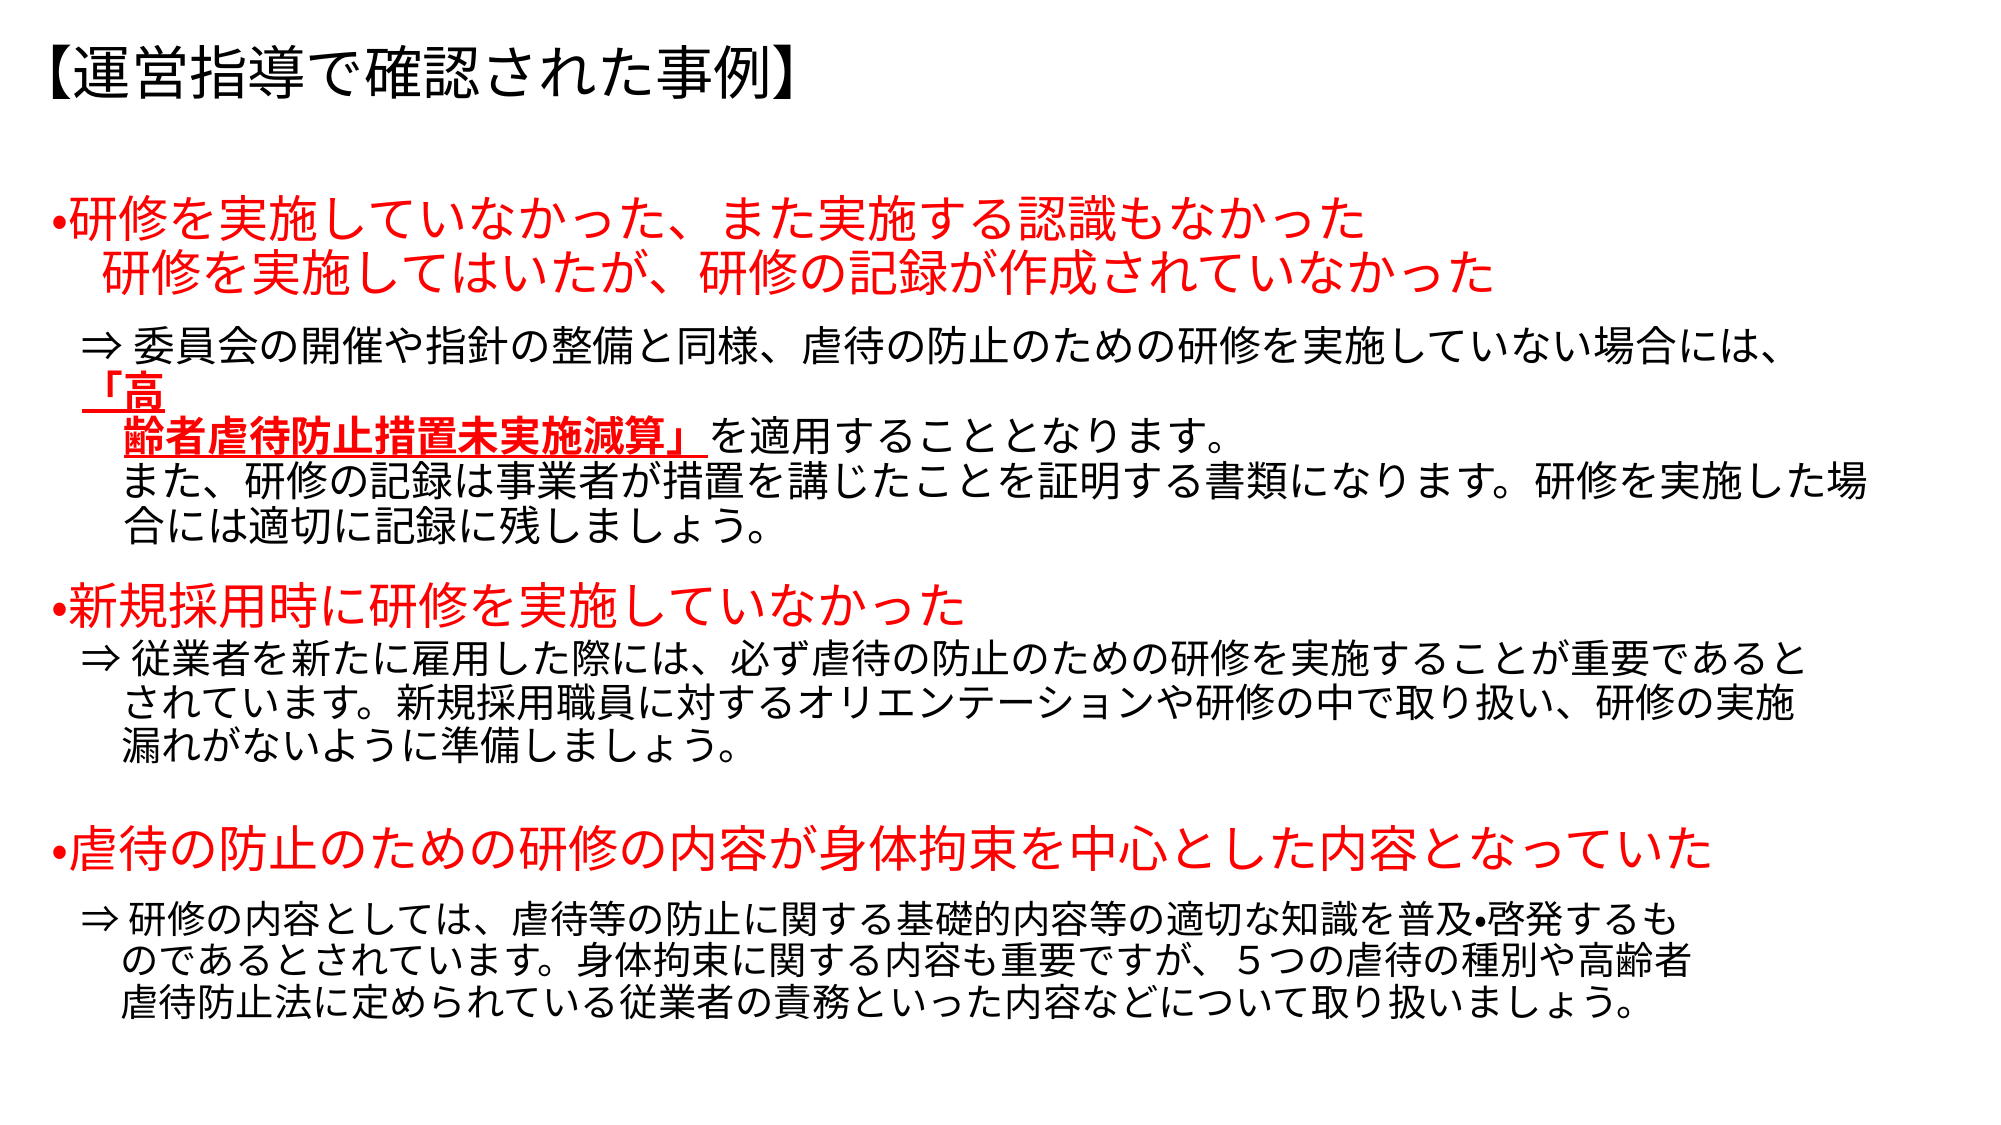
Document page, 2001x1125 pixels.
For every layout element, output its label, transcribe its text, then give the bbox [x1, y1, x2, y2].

text_box ⇒委員会の開催や指針の整備と同様、虐待の防止のための研修を実施していない場合には、「高 齢者虐待防止措置未実施減算」を適用することとなります。 また、研修の記録は事業者が措置を講じたことを証明する書類になります。研修を実施した場 合には適切に記録に残しましょう。 [67, 317, 1894, 559]
text_box ・研修を実施していなかった、また実施する認識もなかった 研修を実施してはいたが、研修の記録が作成されていなかった ・新規採用時に研修を実施していなかった ・虐待の防止のための研修の内容が身体拘束を中心とした内容となっていた [36, 120, 1973, 1104]
text_box ⇒研修の内容としては、虐待等の防止に関する基礎的内容等の適切な知識を普及・啓発するも のであるとされています。身体拘束に関する内容も重要ですが、５つの虐待の種別や高齢者 虐待防止法に定められている従業者の責務といった内容などについて取り扱いましょう。 [67, 892, 1872, 1034]
text_box 【運営指導で確認された事例】 [0, 36, 864, 121]
text_box ⇒従業者を新たに雇用した際には、必ず虐待の防止のための研修を実施することが重要であると されています。新規採用職員に対するオリエンテーションや研修の中で取り扱い、研修の実施 漏れがないように準備しましょう。 [67, 631, 1894, 790]
